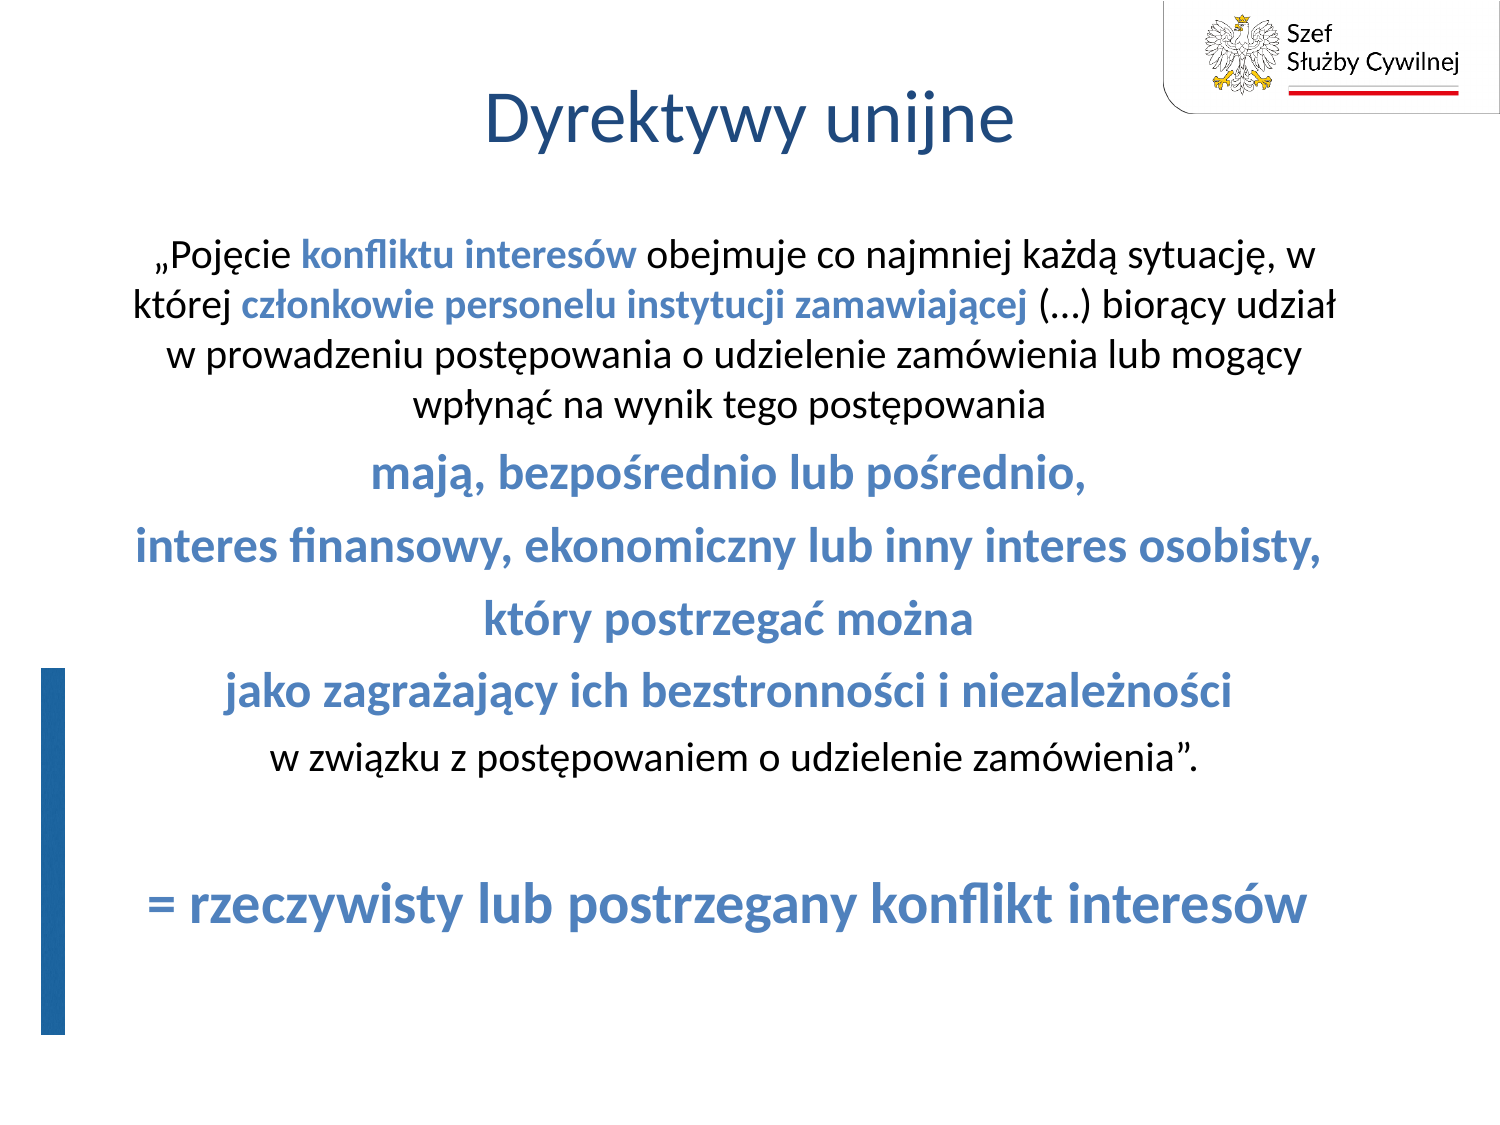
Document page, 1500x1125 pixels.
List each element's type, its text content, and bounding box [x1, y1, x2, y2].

picture [1163, 0, 1500, 114]
text_box = rzeczywisty lub postrzegany konflikt interesów [132, 857, 1337, 943]
text_box „Pojęcie konfliktu interesów obejmuje co najmniej każdą sytuację, w której członkowie personelu instytucji zamawiającej (…) biorący udział w prowadzeniu postępowania o udzielenie zamówienia lub mogący wpłynąć na wynik tego postępowania mają, bezpośrednio lub pośrednio, interes finansowy, ekonomiczny lub inny interes osobisty, który postrzegać można jako zagrażający ich bezstronności i niezależności w związku z postępowaniem o udzielenie zamówienia”. [102, 219, 1367, 788]
picture [41, 668, 65, 1035]
title Dyrektywy unijne [100, 60, 1400, 185]
